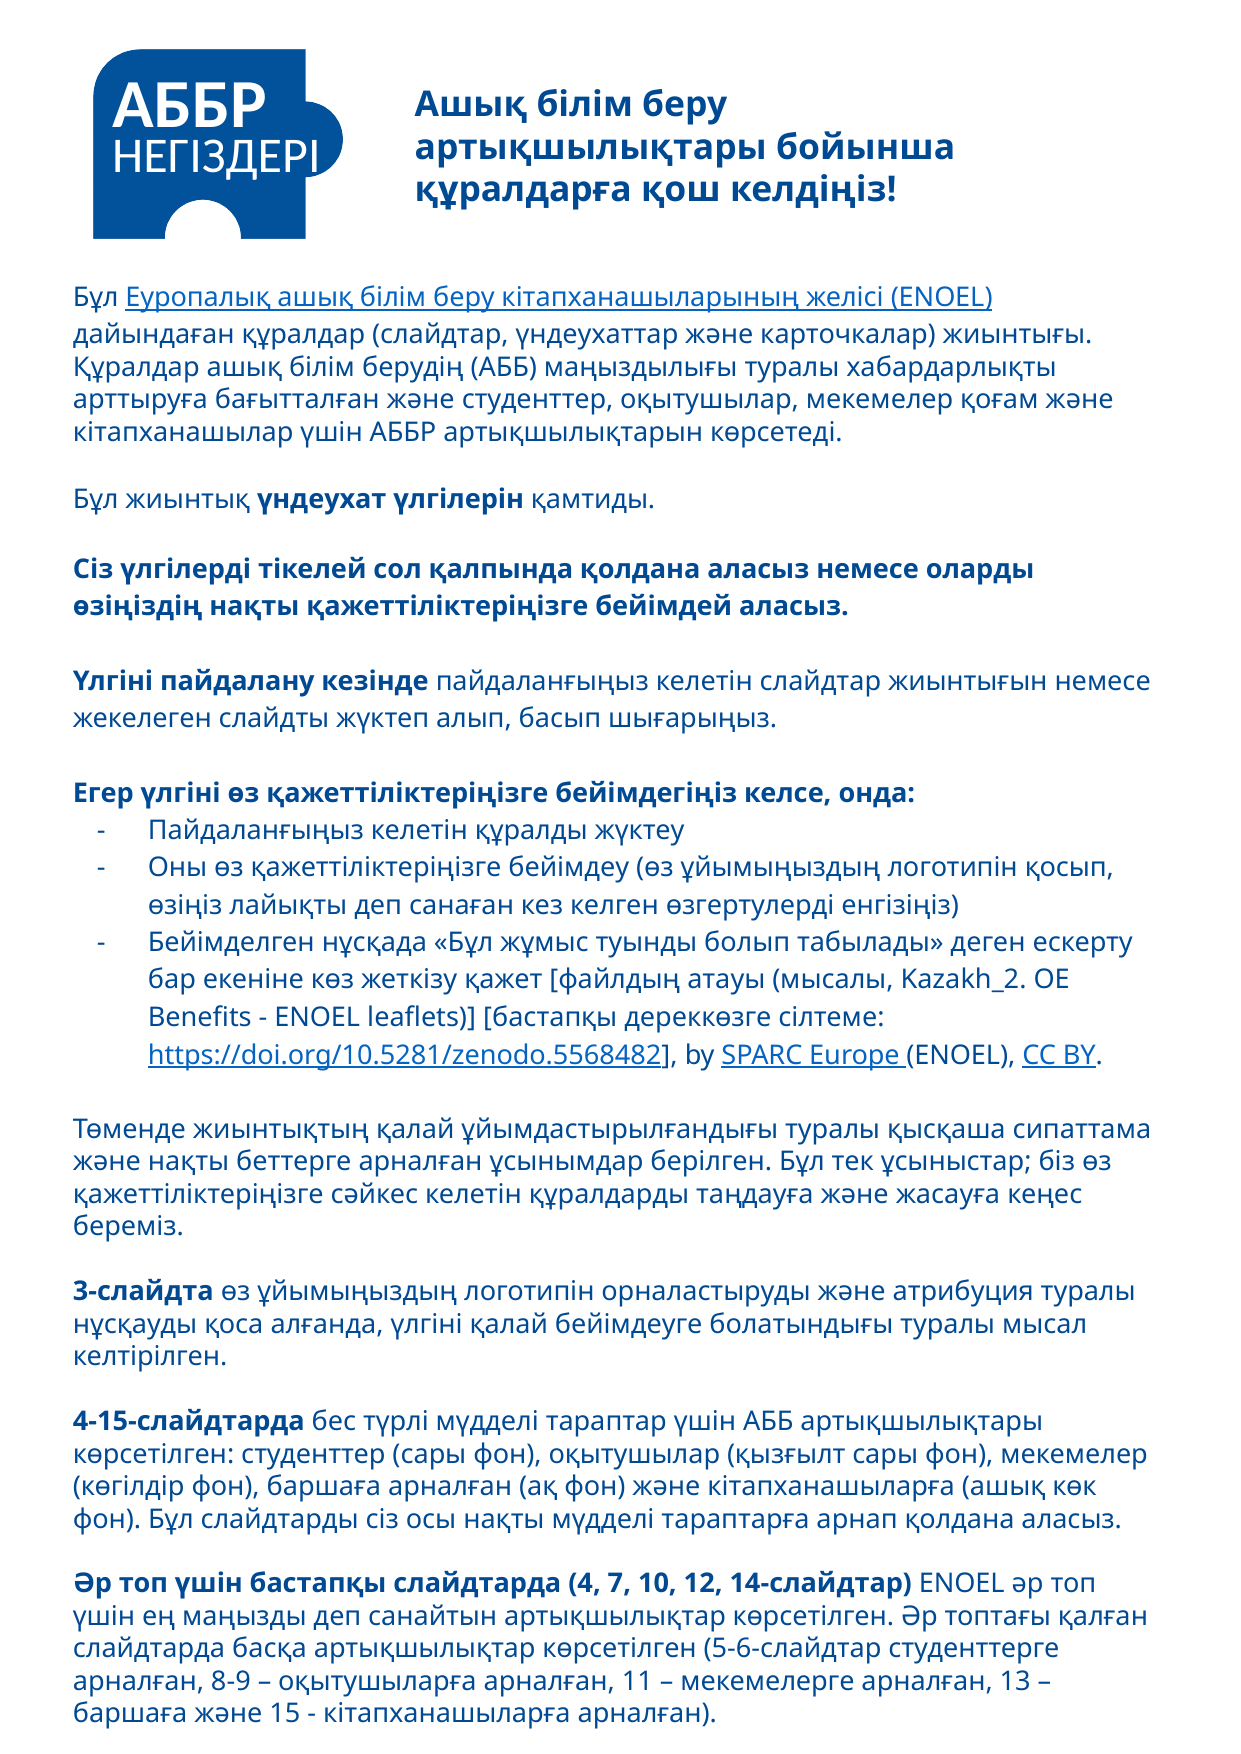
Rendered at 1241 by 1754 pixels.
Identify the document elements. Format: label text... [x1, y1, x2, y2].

text_box Ашық білім беру артықшылықтары бойынша құралдарға қош келдіңіз! [399, 66, 1097, 224]
picture [93, 49, 343, 240]
text_box Бұл Еуропалық ашық білім беру кітапханашыларының желісі (ENOEL) дайындаған құралдар (слайдтар, үндеухаттар және карточкалар) жиынтығы. Құралдар ашық білім берудің (АББ) маңыздылығы туралы хабардарлықты арттыруға бағытталған және студенттер, оқытушылар, мекемелер қоғам және кітапханашылар үшін АББР артықшылықтарын көрсетеді. Бұл жиынтық үндеухат үлгілерін қамтиды. Сіз үлгілерді тікелей сол қалпында қолдана аласыз немесе оларды өзіңіздің нақты қажеттіліктеріңізге бейімдей аласыз. Үлгіні пайдалану кезінде пайдаланғыңыз келетін слайдтар жиынтығын немесе жекелеген слайдты жүктеп алып, басып шығарыңыз. Егер үлгіні өз қажеттіліктеріңізге бейімдегіңіз келсе, онда: Пайдаланғыңыз келетін құралды жүктеу Оны өз қажеттіліктеріңізге бейімдеу (өз ұйымыңыздың логотипін қосып, өзіңіз лайықты деп санаған кез келген өзгертулерді енгізіңіз) Бейімделген нұсқада «Бұл жұмыс туынды болып табылады» деген ескерту бар екеніне көз жеткізу қажет [файлдың атауы (мысалы, Kazakh_2. OE Benefits - ENOEL leaflets)] [бастапқы дереккөзге сілтеме: https://doi.org/10.5281/zenodo.5568482], by SPARC Europe (ENOEL), CC BY. Төменде жиынтықтың қалай ұйымдастырылғандығы туралы қысқаша сипаттама және нақты беттерге арналған ұсынымдар берілген. Бұл тек ұсыныстар; біз өз қажеттіліктеріңізге сәйкес келетін құралдарды таңдауға және жасауға кеңес береміз. 3-слайдта өз ұйымыңыздың логотипін орналастыруды және атрибуция туралы нұсқауды қоса алғанда, үлгіні қалай бейімдеуге болатындығы туралы мысал келтірілген. 4-15-слайдтарда бес түрлі мүдделі тараптар үшін АББ артықшылықтары көрсетілген: студенттер (сары фон), оқытушылар (қызғылт сары фон), мекемелер (көгілдір фон), баршаға арналған (ақ фон) және кітапханашыларға (ашық көк фон). Бұл слайдтарды сіз осы нақты мүдделі тараптарға арнап қолдана аласыз. Әр топ үшін бастапқы слайдтарда (4, 7, 10, 12, 14-слайдтар) ENOEL әр топ үшін ең маңызды деп санайтын артықшылықтар көрсетілген. Әр топтағы қалған слайдтарда басқа артықшылықтар көрсетілген (5-6-слайдтар студенттерге арналған, 8-9 – оқытушыларға арналған, 11 – мекемелерге арналған, 13 – баршаға және 15 - кітапханашыларға арналған). [57, 264, 1180, 1744]
